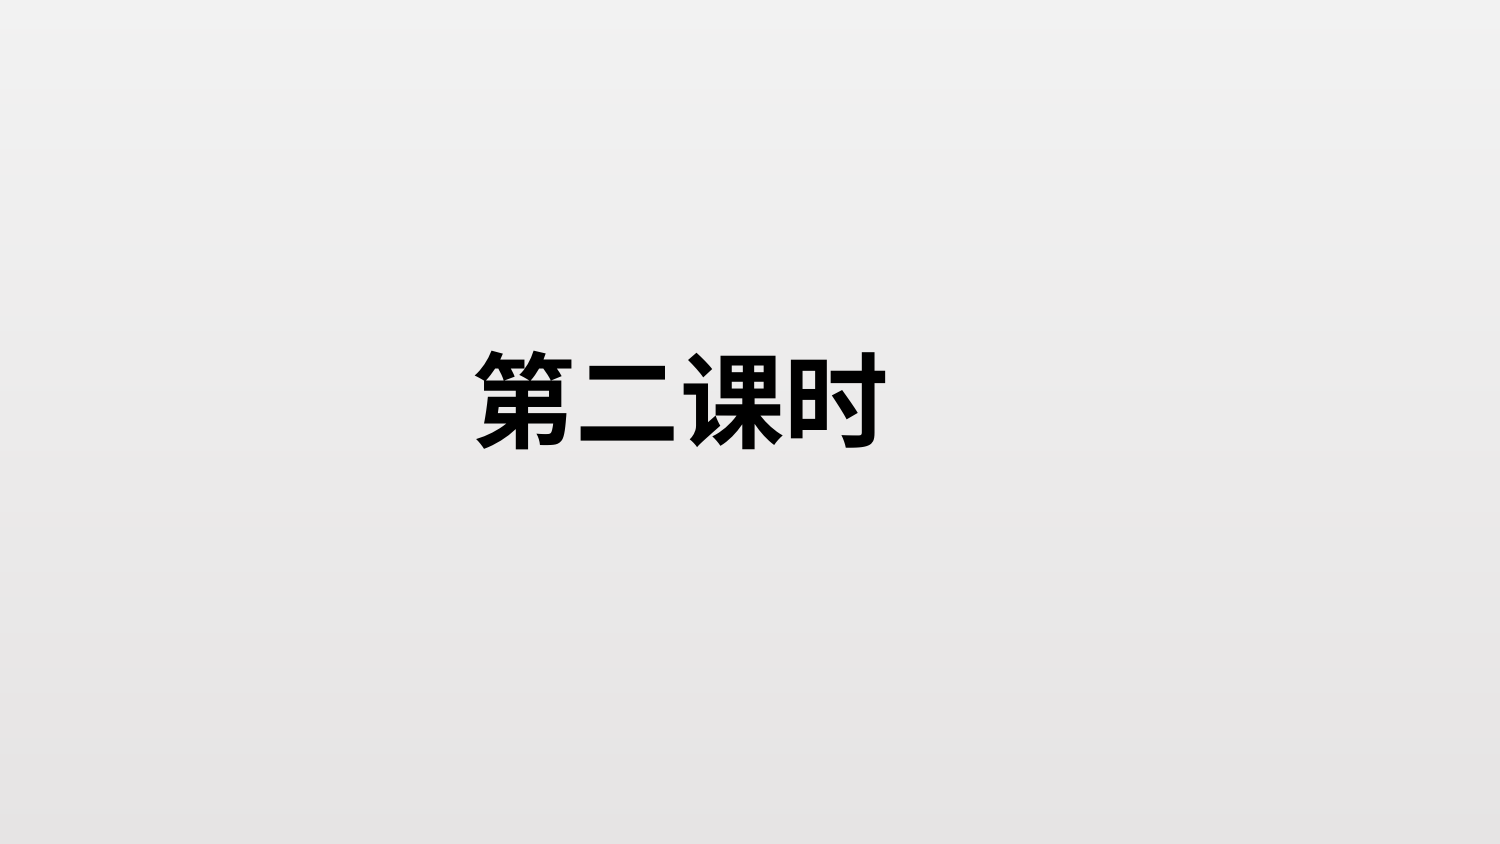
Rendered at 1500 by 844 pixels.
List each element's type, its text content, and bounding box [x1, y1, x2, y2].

title 第二课时 [460, 344, 965, 470]
